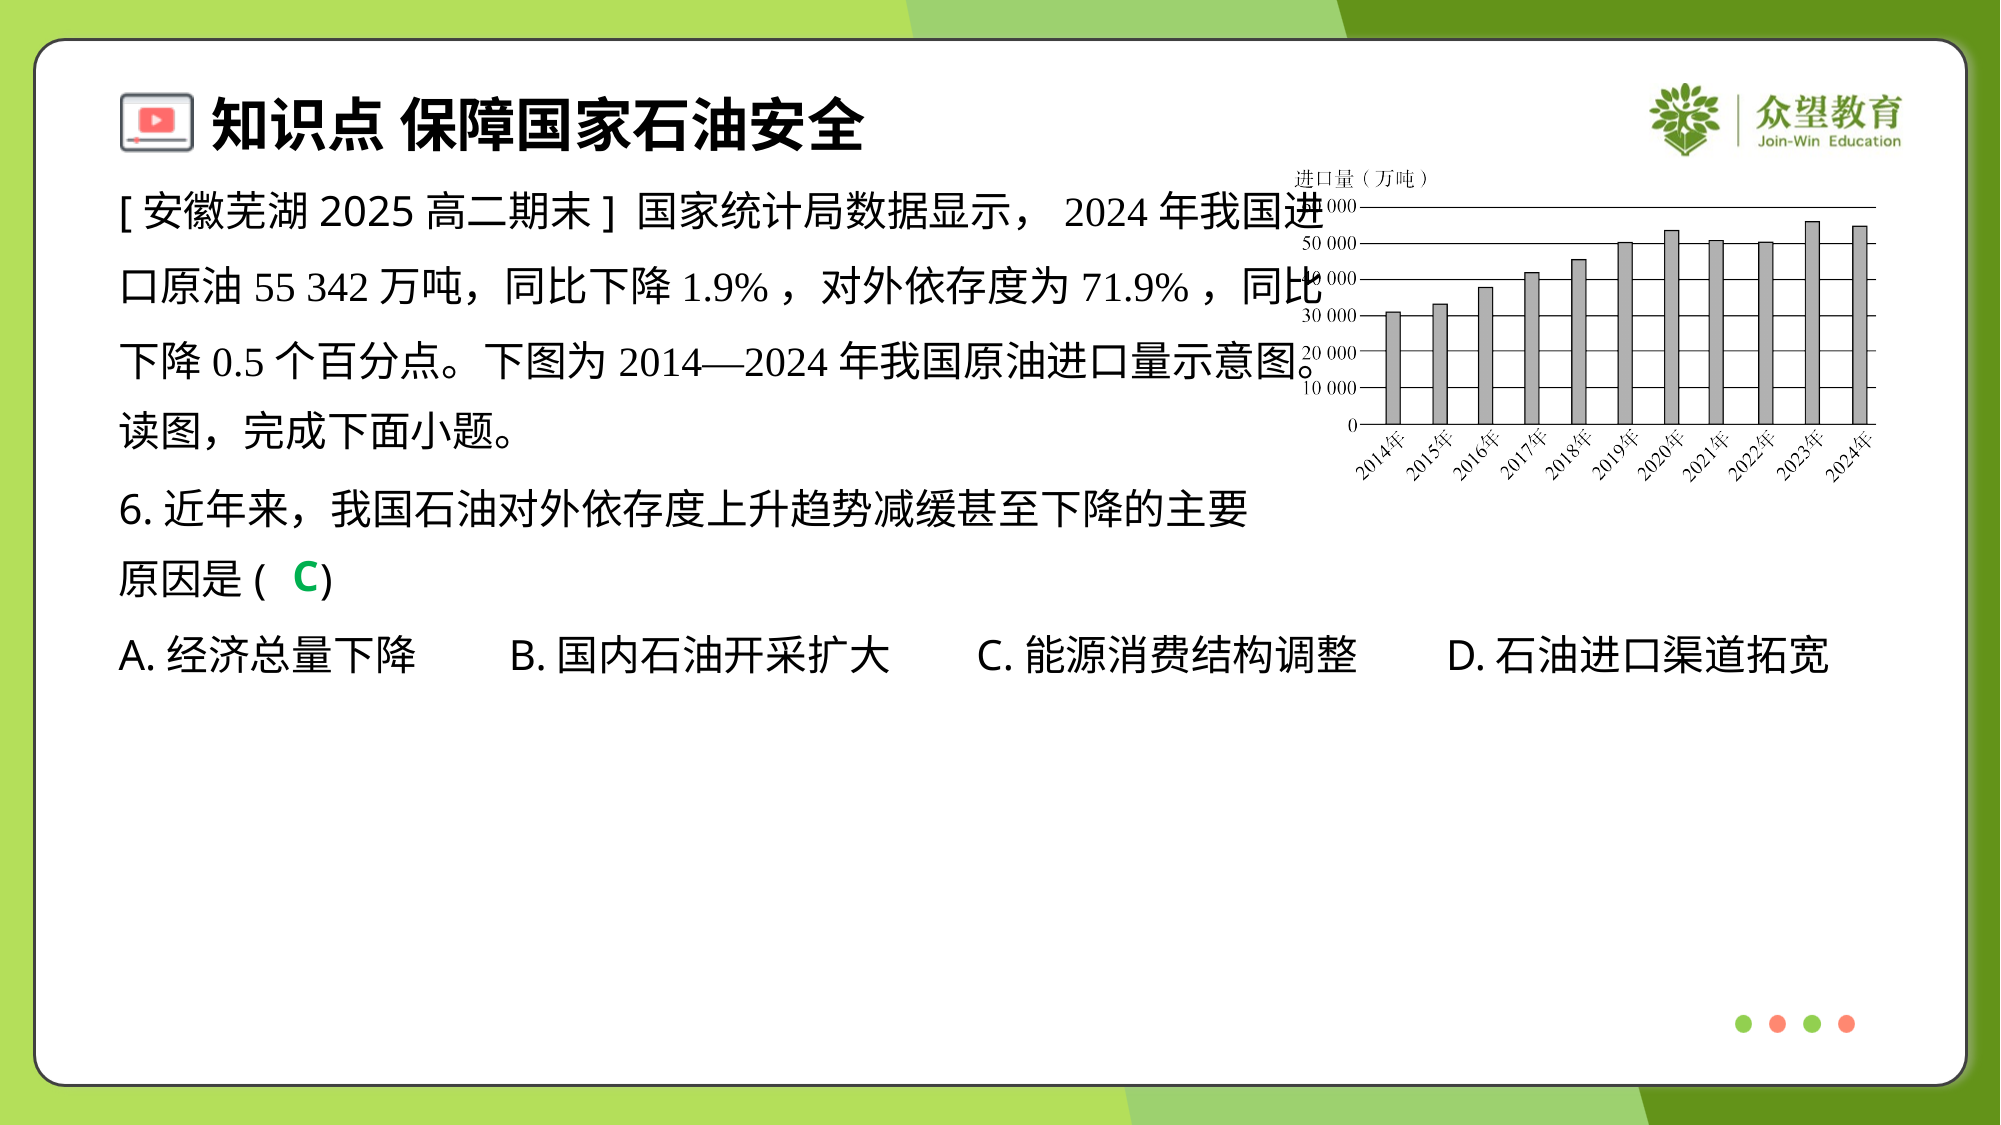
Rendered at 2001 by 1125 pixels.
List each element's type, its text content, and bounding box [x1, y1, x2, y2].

text_box [安徽芜湖2025高二期末] 国家统计局数据显示，2024年我国进 口原油55 342万吨，同比下降1.9%，对外依存度为71.9%，同比 下降0.5个百分点。下图为2014—2024年我国原油进口量示意图。 读图，完成下面小题。 [118, 159, 1277, 448]
text_box 6.近年来，我国石油对外依存度上升趋势减缓甚至下降的主要 原因是( ) [118, 457, 1277, 596]
text_box A.经济总量下降 B.国内石油开采扩大 C.能源消费结构调整 D.石油进口渠道拓宽 [118, 603, 1883, 670]
text_box C [276, 529, 335, 594]
picture [0, 0, 2000, 1125]
